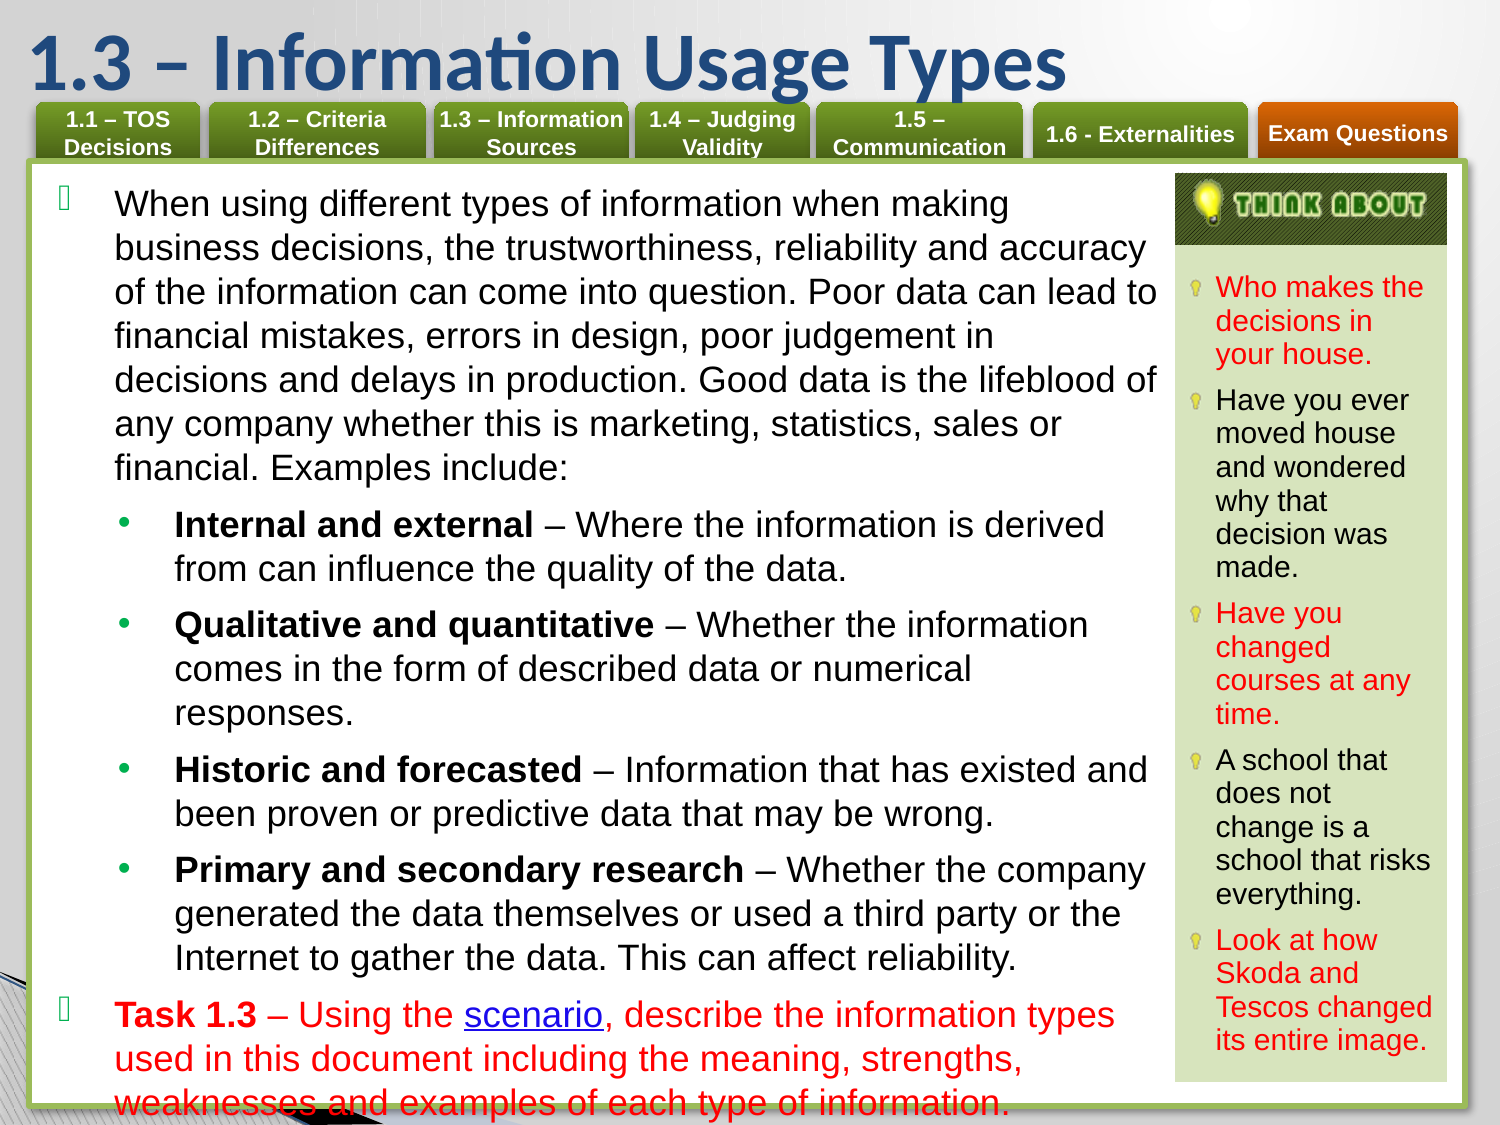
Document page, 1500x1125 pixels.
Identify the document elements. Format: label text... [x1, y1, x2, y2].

picture [1191, 176, 1430, 232]
picture [1186, 749, 1204, 771]
picture [1186, 602, 1204, 624]
table_cell Who makes the decisions in your house. Have you ever moved house and wondered why that decision was made. Have you changed courses at any time. A school that does not change is a school that risks everything. Look at how Skoda and Tescos changed its entire image. [1175, 245, 1447, 1082]
title 1.3 – Information Usage Types [11, 11, 1465, 102]
table_header [1175, 173, 1447, 245]
picture [1186, 276, 1204, 298]
text_box When using different types of information when making business decisions, the trustworthiness, reliability and accuracy of the information can come into question. Poor data can lead to financial mistakes, errors in design, poor judgement in decisions and delays in production. Good data is the lifeblood of any company whether this is marketing, statistics, sales or financial. Examples include: Internal and external – Where the information is derived from can influence the quality of the data. Qualitative and quantitative – Whether the information comes in the form of described data or numerical responses. Historic and forecasted – Information that has existed and been proven or predictive data that may be wrong. Primary and secondary research – Whether the company generated the data themselves or used a third party or the Internet to gather the data. This can affect reliability. Task 1.3 – Using the scenario, describe the information types used in this document including the meaning, strengths, weaknesses and examples of each type of information. [41, 172, 1175, 1125]
picture [1186, 929, 1204, 951]
picture [1186, 389, 1204, 411]
